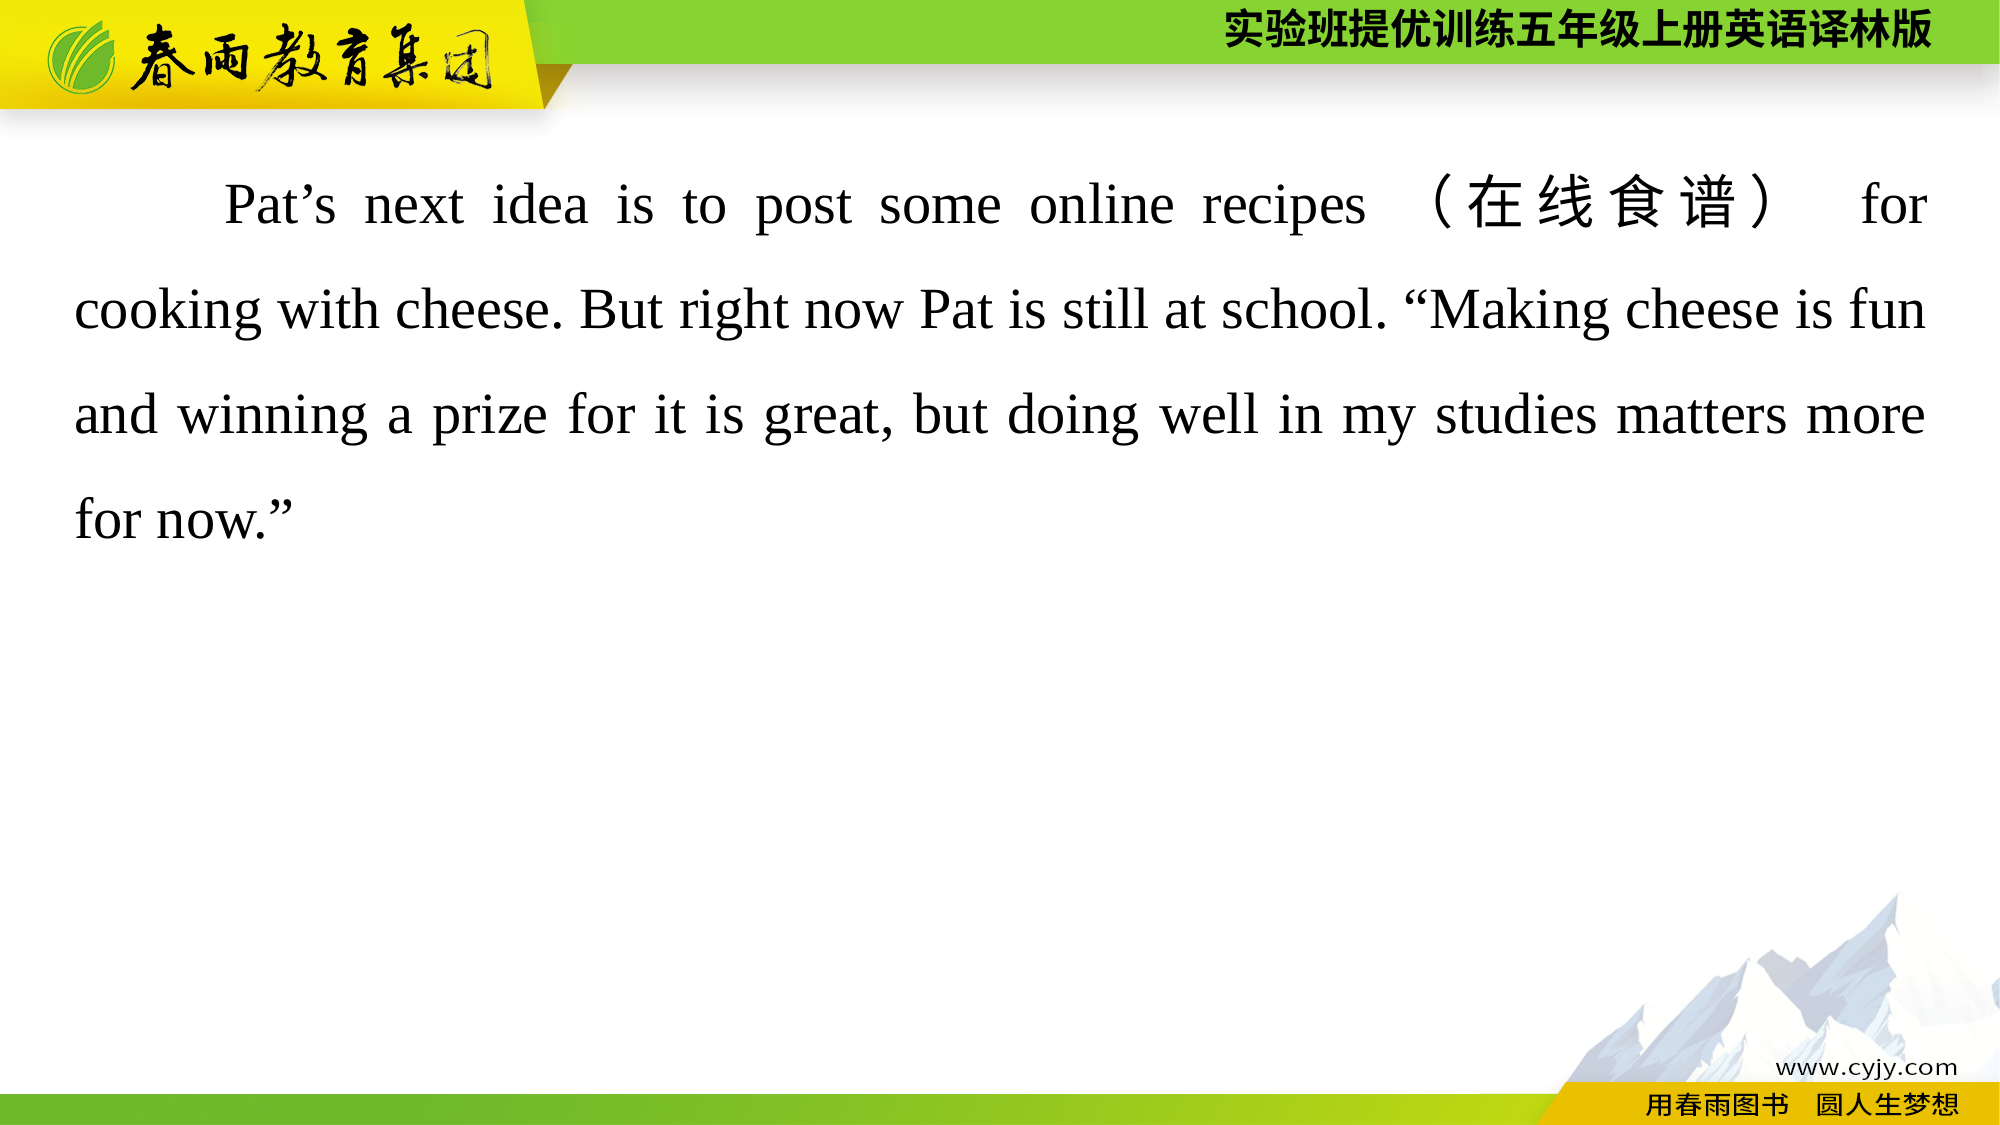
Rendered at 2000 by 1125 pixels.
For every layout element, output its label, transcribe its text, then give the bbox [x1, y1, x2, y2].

picture [0, 0, 2000, 1125]
list Pat’s next idea is to post some online recipes（在线食谱） for cooking with cheese. But right now Pat is still at school. “Making cheese is fun and winning a prize for it is great, but doing well in my studies matters more for now.” [59, 122, 1944, 549]
